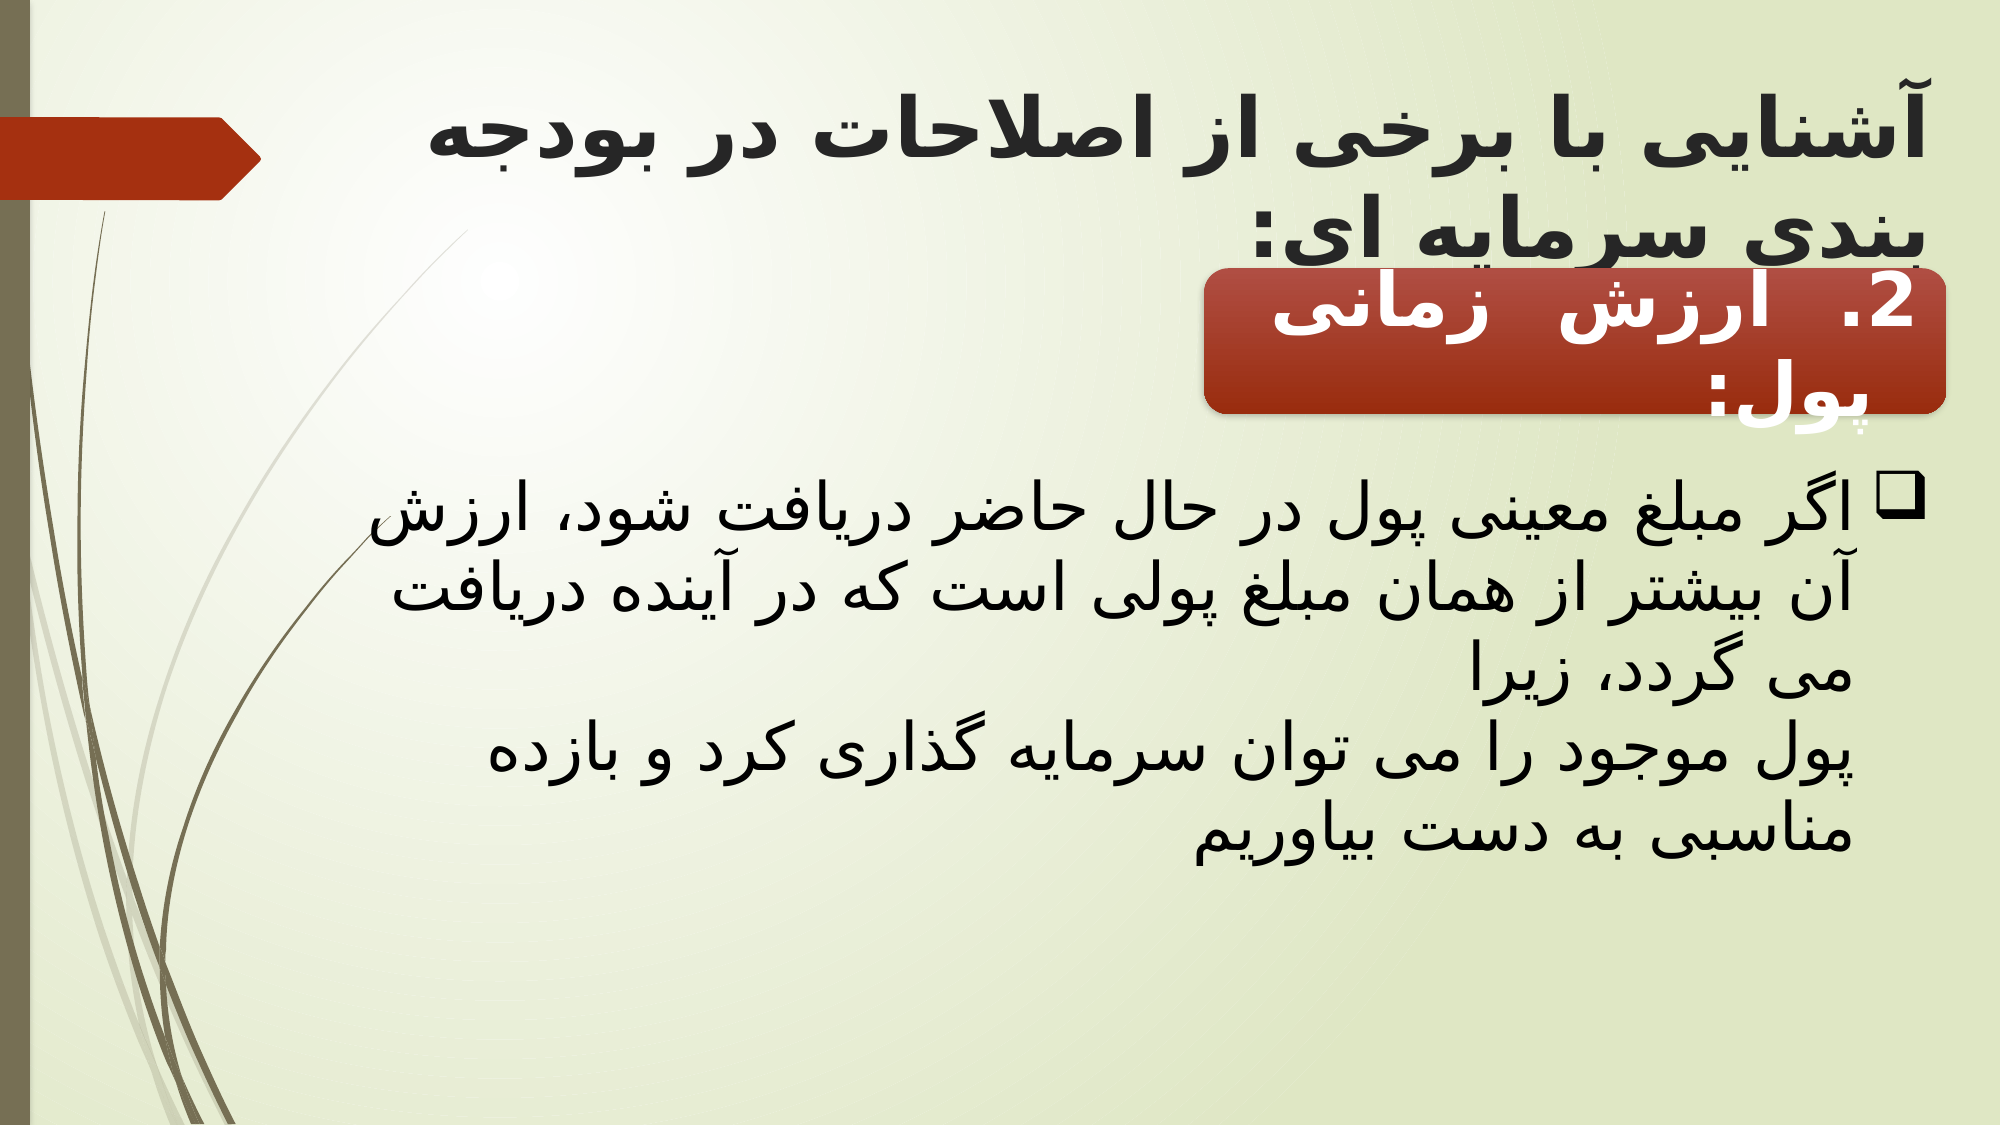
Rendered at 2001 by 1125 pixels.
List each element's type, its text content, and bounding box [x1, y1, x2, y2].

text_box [1203, 267, 1947, 415]
title آشنایی با برخی از اصلاحات در بودجه بندی سرمایه ای: [344, 66, 1947, 226]
text_box اگر مبلغ معینی پول در حال حاضر دریافت شود، ارزش آن بیشتر از همان مبلغ پولی است که در آینده دریافت می گردد، زیرا پول موجود را می توان سرمایه گذاری کرد و بازده مناسبی به دست بیاوریم [329, 456, 1947, 871]
